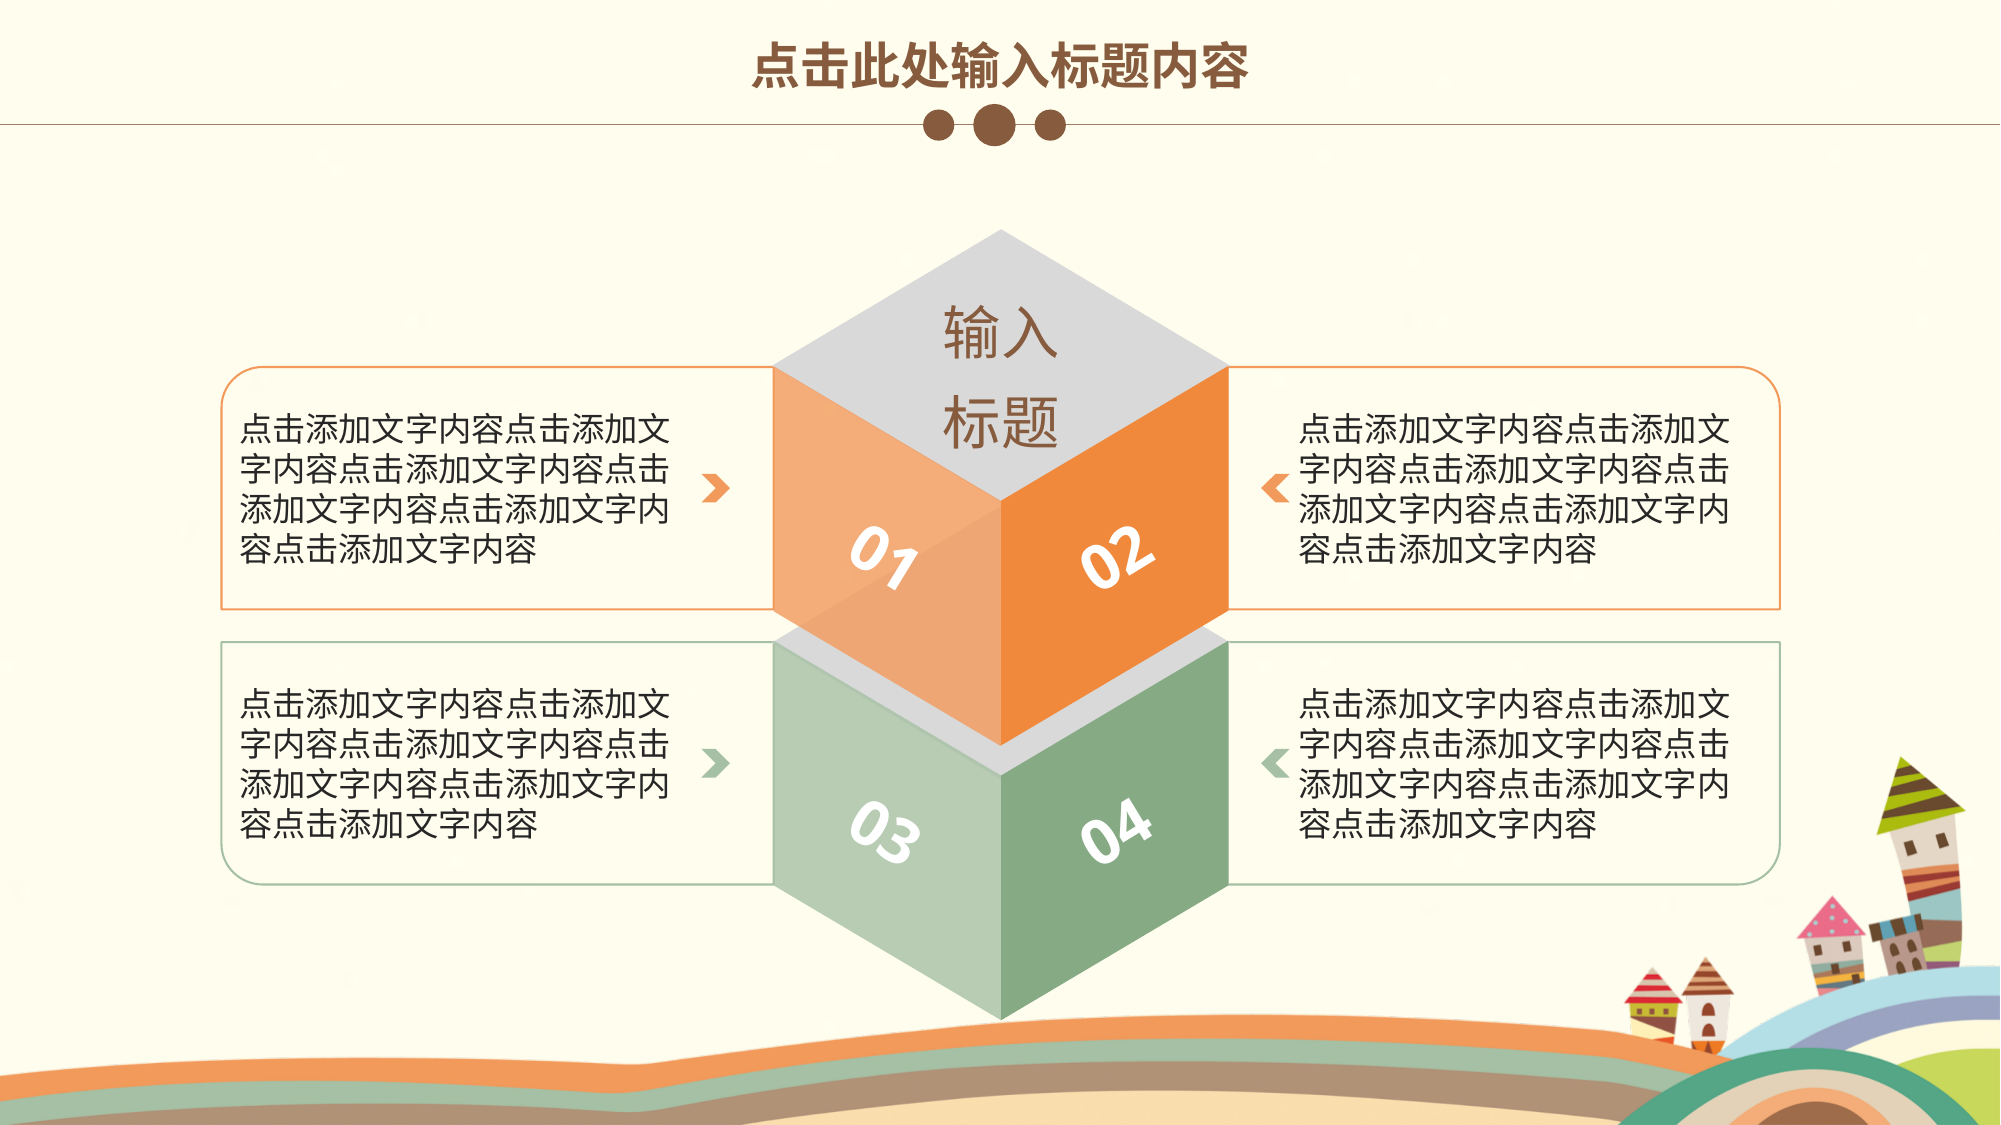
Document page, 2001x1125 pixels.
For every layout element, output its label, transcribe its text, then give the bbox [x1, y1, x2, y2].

text_box 点击此处输入标题内容 [735, 26, 1266, 102]
text_box 点击添加文字内容点击添加文字内容点击添加文字内容点击添加文字内容点击添加文字内容点击添加文字内容 [1311, 642, 1780, 885]
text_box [691, 229, 1311, 724]
picture [0, 0, 2000, 124]
text_box 点击添加文字内容点击添加文字内容点击添加文字内容点击添加文字内容点击添加文字内容点击添加文字内容 [221, 366, 691, 610]
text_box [691, 724, 1311, 937]
text_box 点击添加文字内容点击添加文字内容点击添加文字内容点击添加文字内容点击添加文字内容点击添加文字内容 [1311, 366, 1780, 610]
picture [0, 125, 2000, 1125]
text_box 点击添加文字内容点击添加文字内容点击添加文字内容点击添加文字内容点击添加文字内容点击添加文字内容 [221, 642, 691, 885]
